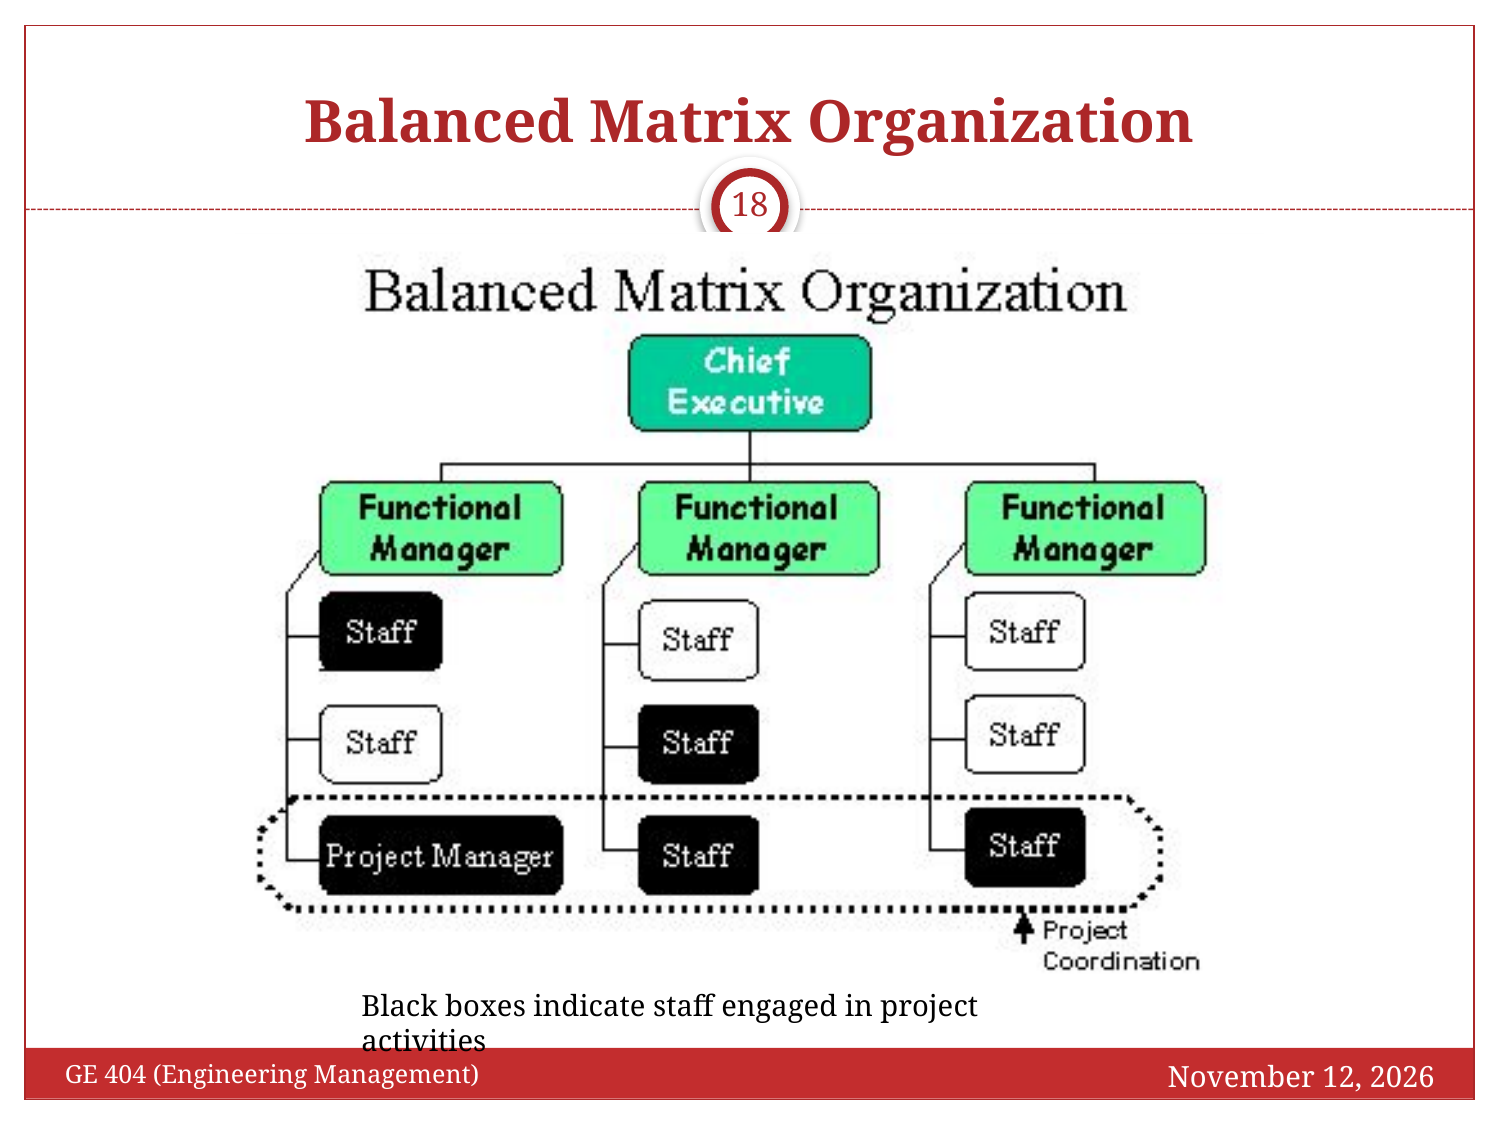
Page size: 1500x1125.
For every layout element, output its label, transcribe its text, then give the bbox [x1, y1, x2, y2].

slide_number 18 [712, 169, 788, 229]
title Balanced Matrix Organization [49, 37, 1450, 162]
text_box Black boxes indicate staff engaged in project activities [346, 1014, 1085, 1065]
picture [235, 232, 1264, 1004]
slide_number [950, 1050, 1450, 1111]
footer GE 404 (Engineering Management) [50, 1051, 638, 1112]
